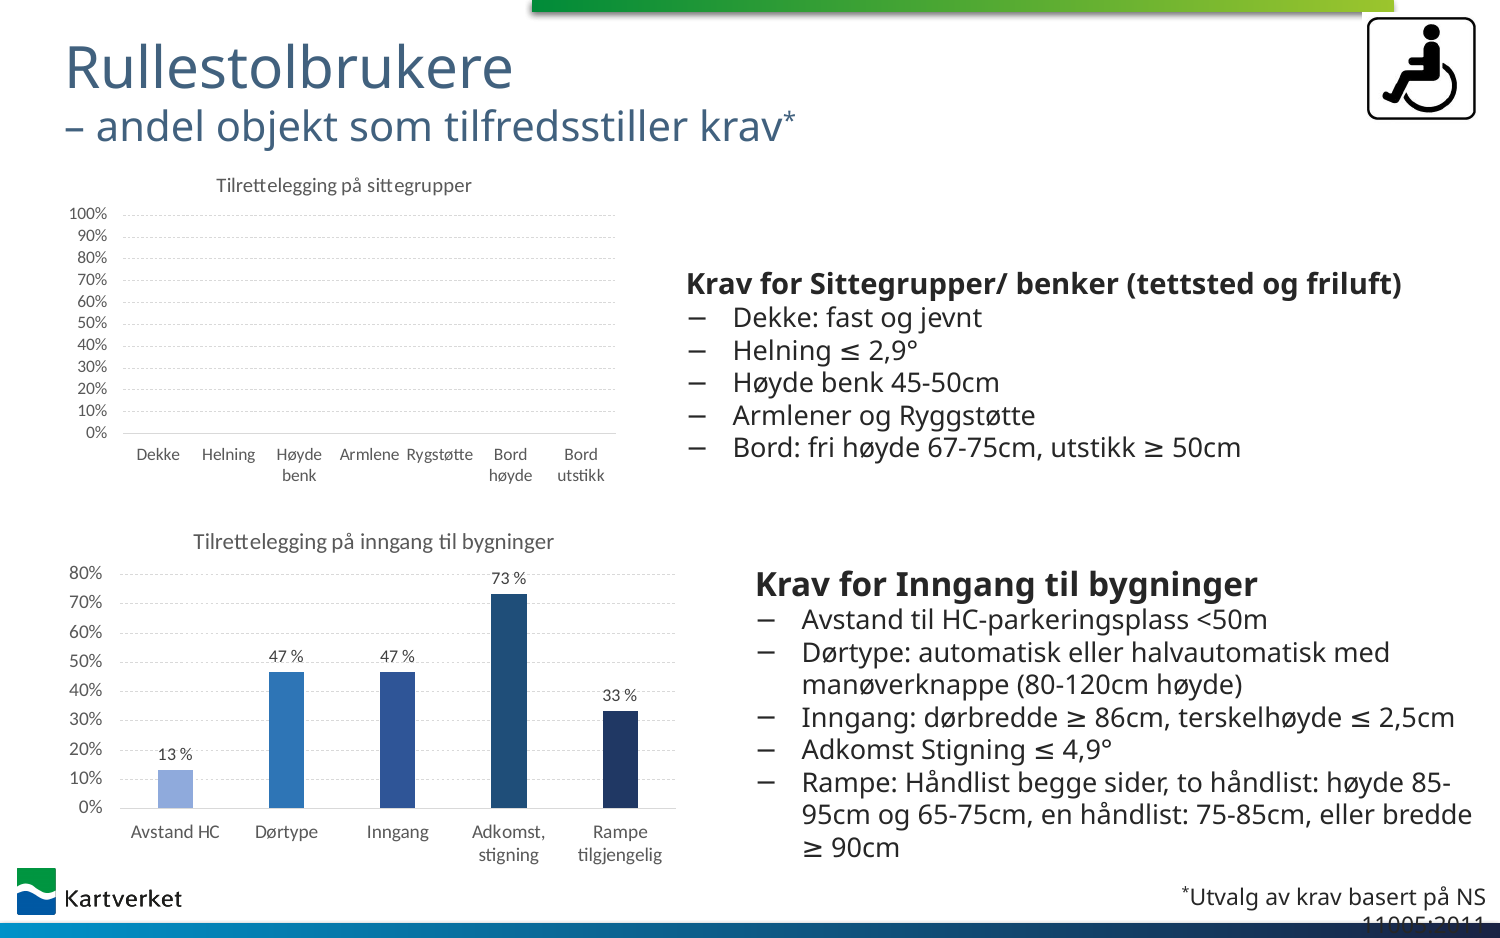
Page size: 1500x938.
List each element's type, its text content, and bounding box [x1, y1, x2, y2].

text_box Rullestolbrukere – andel objekt som tilfredsstiller krav* [49, 25, 1431, 158]
picture [62, 166, 626, 492]
picture [62, 520, 687, 874]
picture [1362, 12, 1481, 126]
text_box Krav for Sittegrupper/ benker (tettsted og friluft) Dekke: fast og jevnt Helning ≤ 2,9° Høyde benk 45-50cm Armlener og Ryggstøtte Bord: fri høyde 67-75cm, utstikk ≥ 50cm [670, 258, 1418, 471]
text_box Krav for Inngang til bygninger Avstand til HC-parkeringsplass <50m Dørtype: automatisk eller halvautomatisk med manøverknappe (80-120cm høyde) Inngang: dørbredde ≥ 86cm, terskelhøyde ≤ 2,5cm Adkomst Stigning ≤ 4,9° Rampe: Håndlist begge sider, to håndlist: høyde 85-95cm og 65-75cm, en håndlist: 75-85cm, eller bredde ≥ 90cm [740, 555, 1491, 870]
text_box *Utvalg av krav basert på NS 11005:2011 [1068, 873, 1500, 938]
